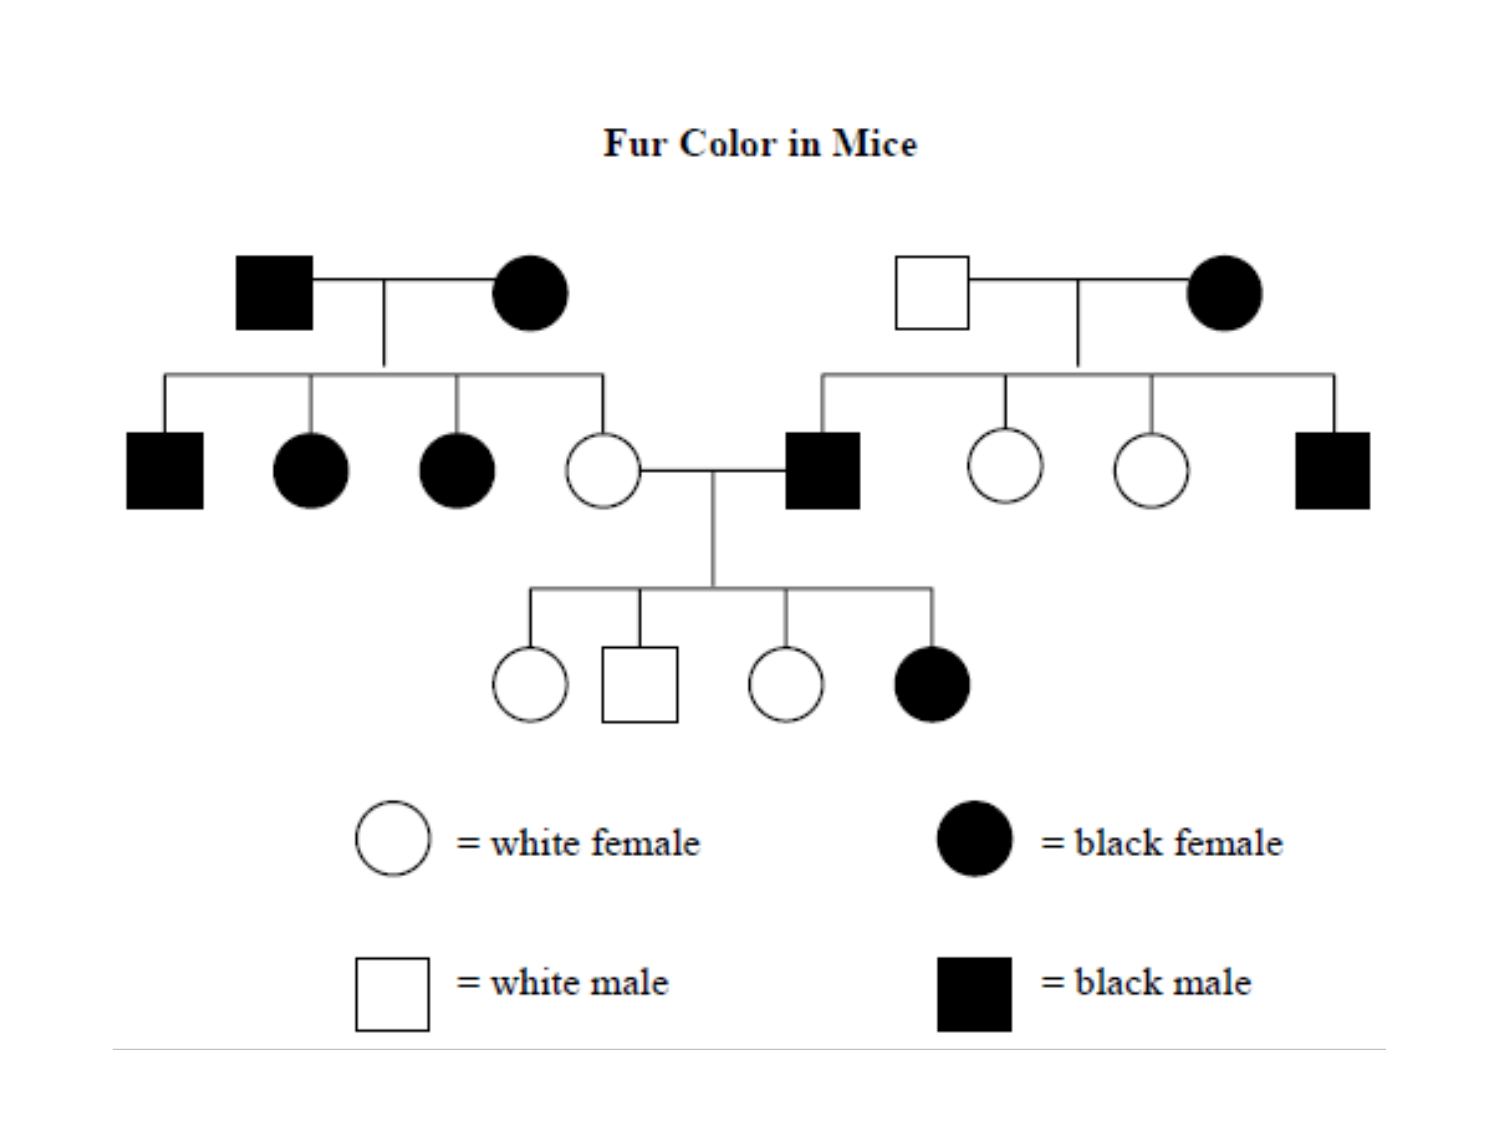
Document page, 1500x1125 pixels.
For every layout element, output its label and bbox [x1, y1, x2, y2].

picture [112, 87, 1387, 1051]
